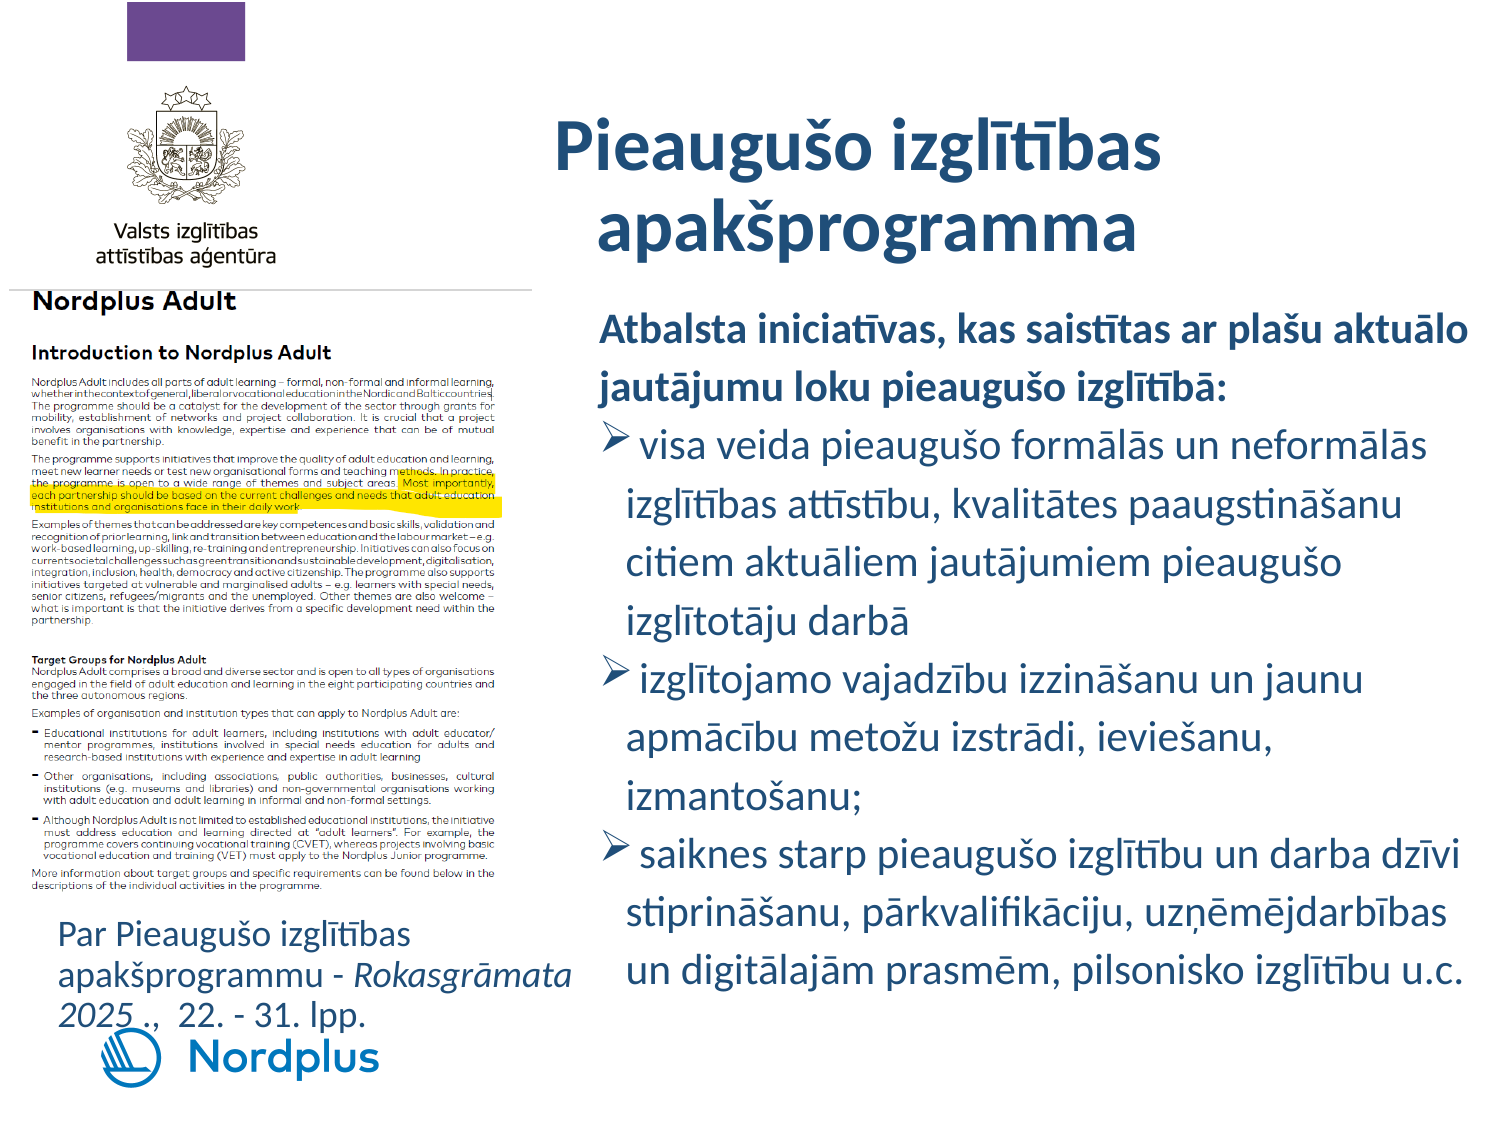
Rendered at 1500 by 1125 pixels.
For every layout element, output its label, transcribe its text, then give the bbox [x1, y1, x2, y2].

text_box Par Pieaugušo izglītības apakšprogrammu - Rokasgrāmata 2025 ., 22. - 31. lpp. [42, 907, 590, 1044]
list Atbalsta iniciatīvas, kas saistītas ar plašu aktuālo jautājumu loku pieaugušo izglītībā: visa veida pieaugušo formālās un neformālās izglītības attīstību, kvalitātes paaugstināšanu citiem aktuāliem jautājumiem pieaugušo izglītotāju darbā izglītojamo vajadzību izzināšanu un jaunu apmācību metožu izstrādi, ieviešanu, izmantošanu; saiknes starp pieaugušo izglītību un darba dzīvi stiprināšanu, pārkvalifikāciju, uzņēmējdarbības un digitālajām prasmēm, pilsonisko izglītību u.c. [531, 286, 1500, 1013]
title Pieaugušo izglītības apakšprogramma [295, 92, 1440, 280]
picture [0, 0, 1500, 1125]
